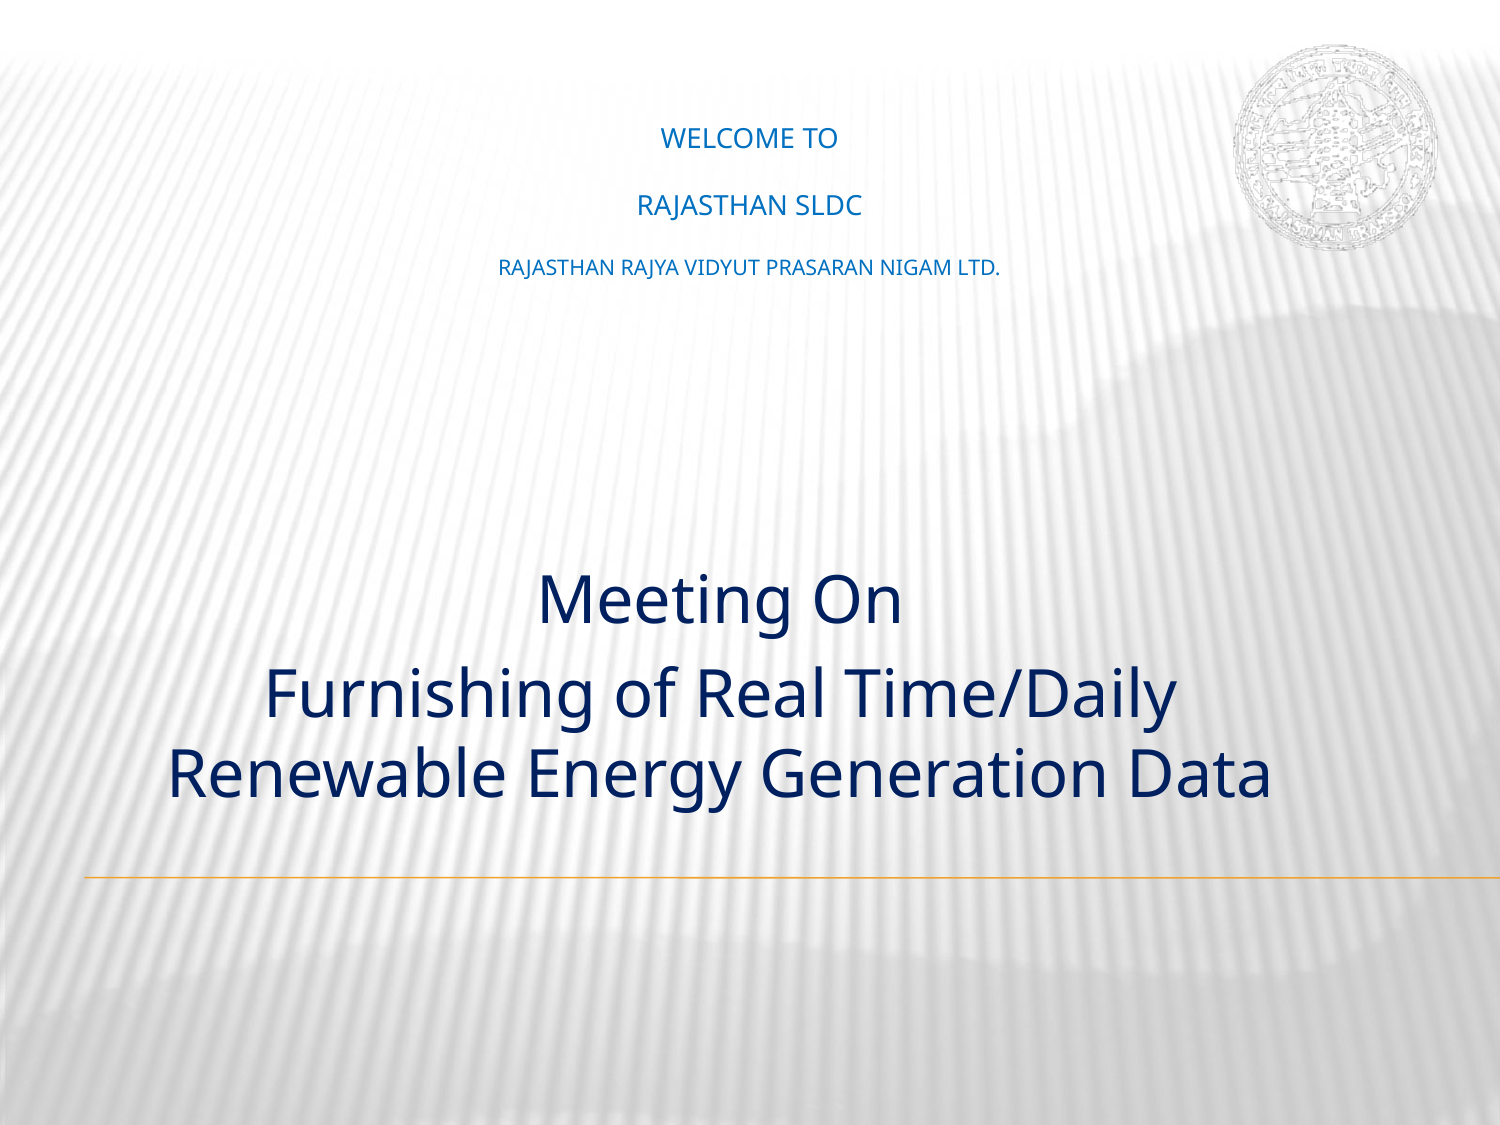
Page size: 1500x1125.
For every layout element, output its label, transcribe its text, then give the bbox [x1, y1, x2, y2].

text_box Meeting On Furnishing of Real Time/Daily Renewable Energy Generation Data [147, 549, 1294, 832]
title WELCOME TO RAJASTHAN SLDC Rajasthan Rajya Vidyut Prasaran Nigam Ltd. [112, 113, 1388, 325]
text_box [1224, 37, 1448, 261]
